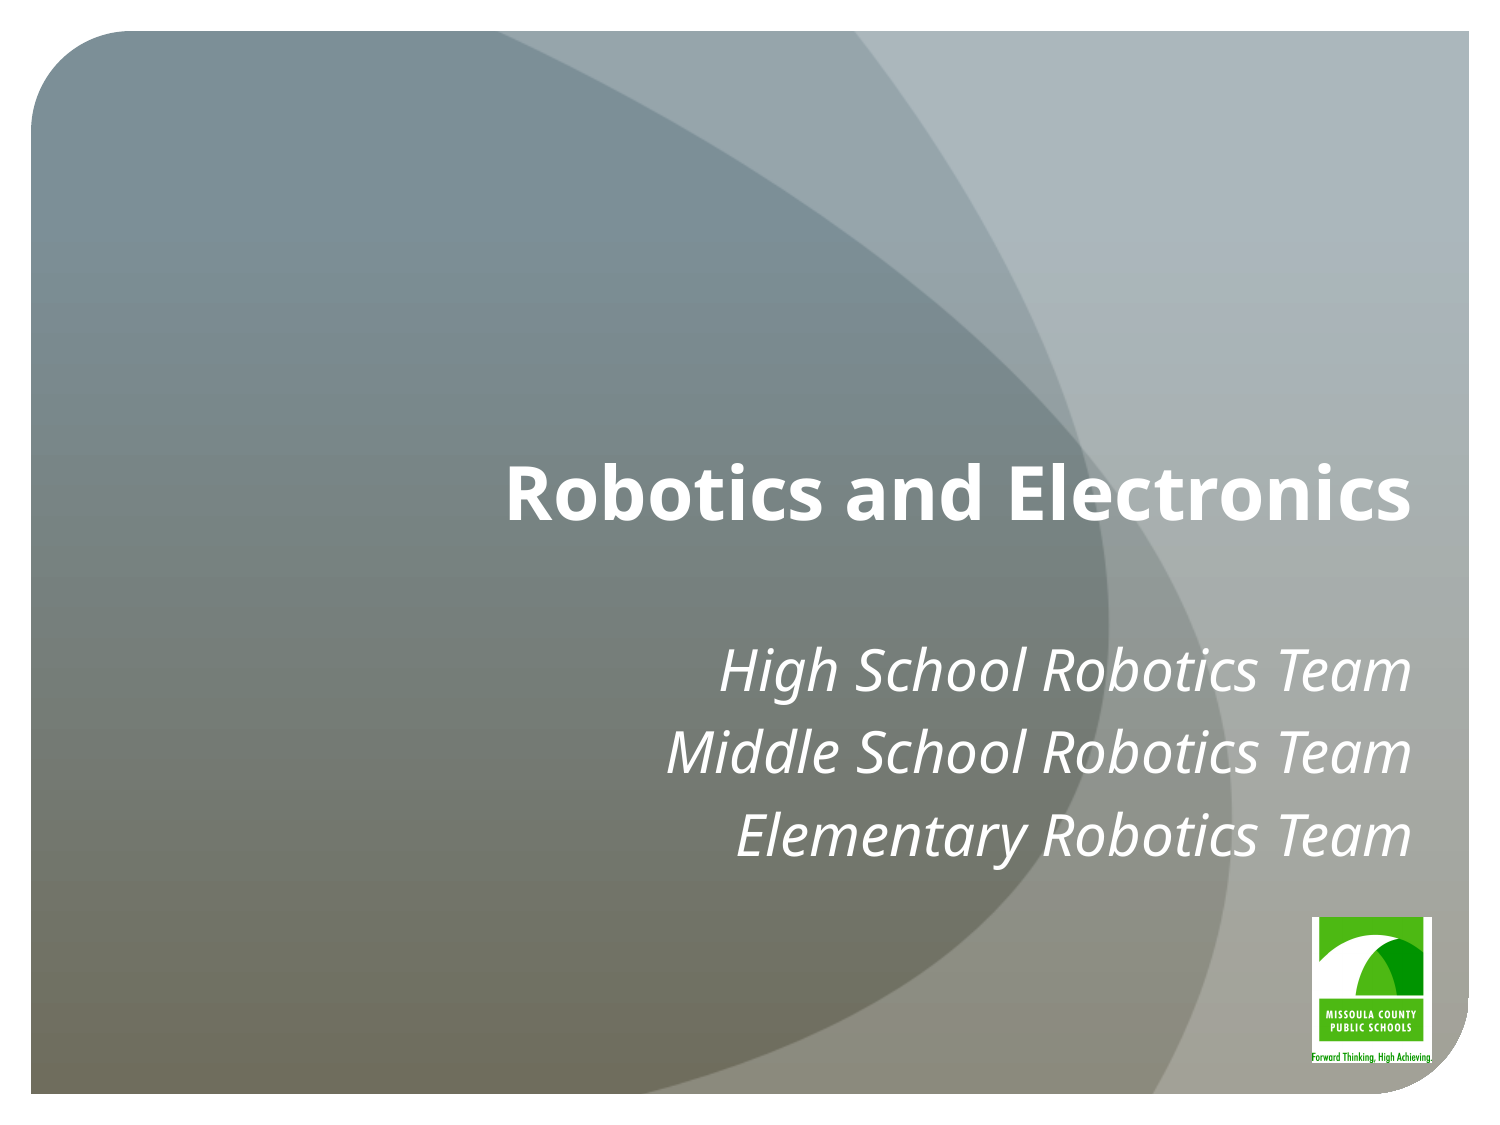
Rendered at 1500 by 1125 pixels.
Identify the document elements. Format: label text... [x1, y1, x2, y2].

list High School Robotics Team Middle School Robotics Team Elementary Robotics Team [0, 543, 1429, 895]
picture [25, 30, 1474, 1095]
title Robotics and Electronics [127, 425, 1429, 543]
